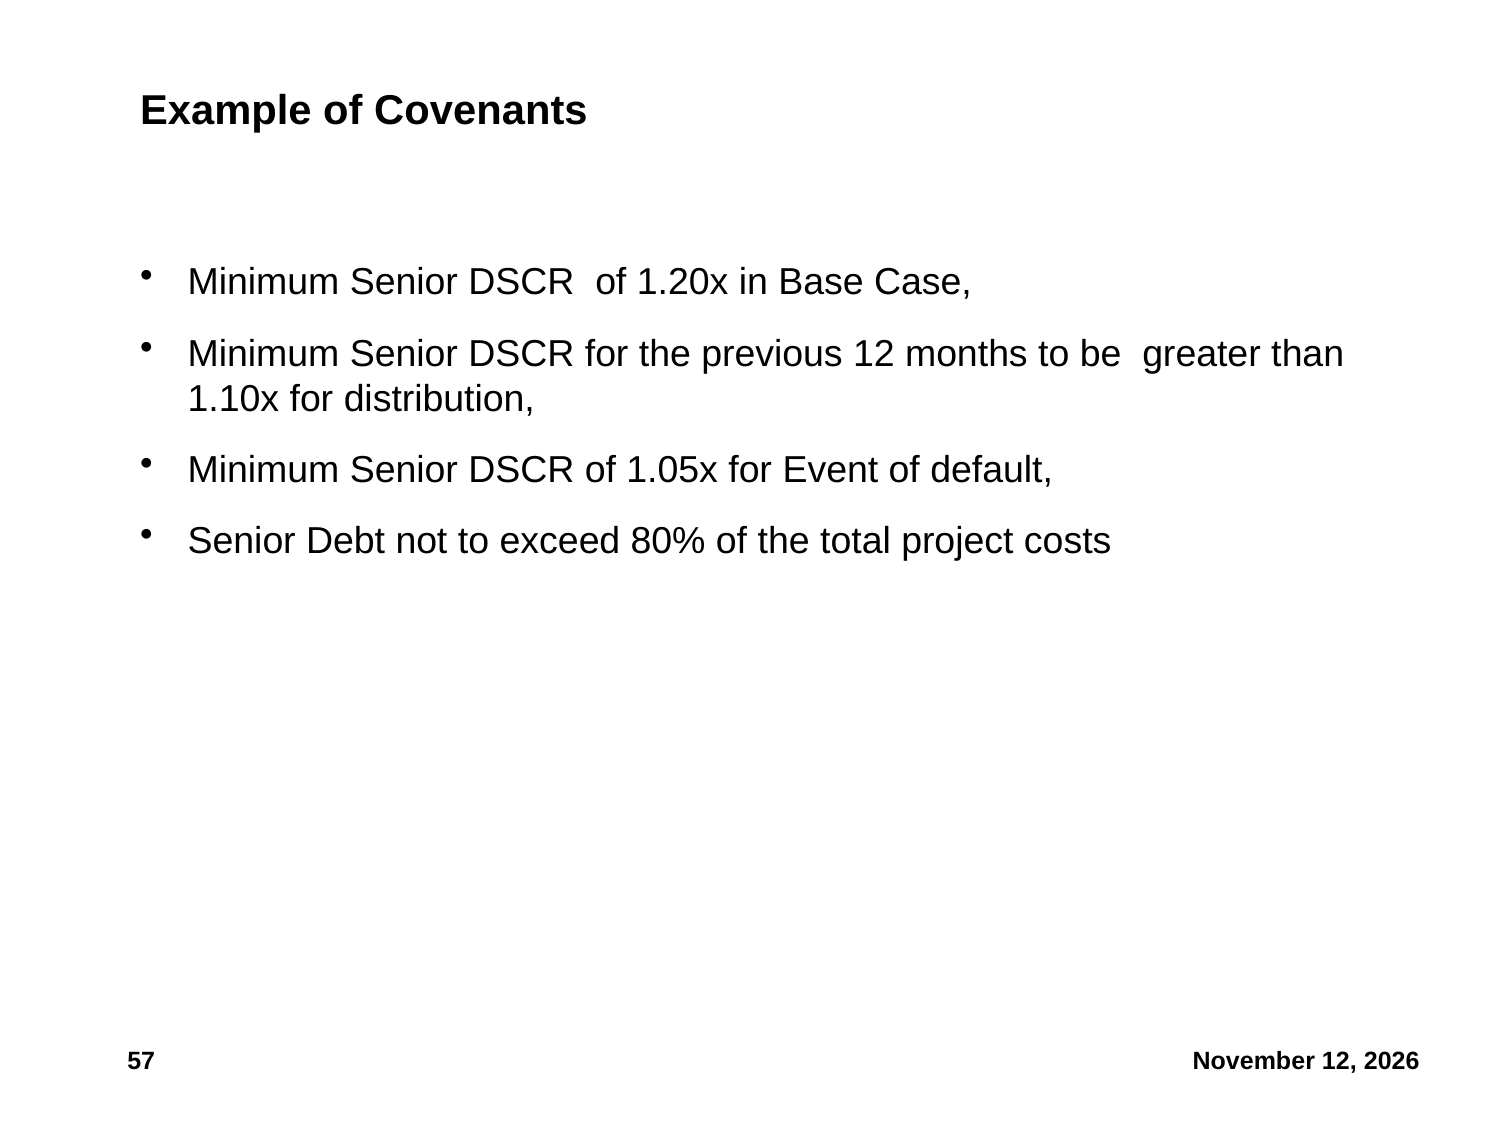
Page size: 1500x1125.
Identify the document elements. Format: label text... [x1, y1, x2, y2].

list Minimum Senior DSCR of 1.20x in Base Case, Minimum Senior DSCR for the previous 12 months to be greater than 1.10x for distribution, Minimum Senior DSCR of 1.05x for Event of default, Senior Debt not to exceed 80% of the total project costs [124, 249, 1413, 1001]
title Example of Covenants [124, 74, 1376, 226]
